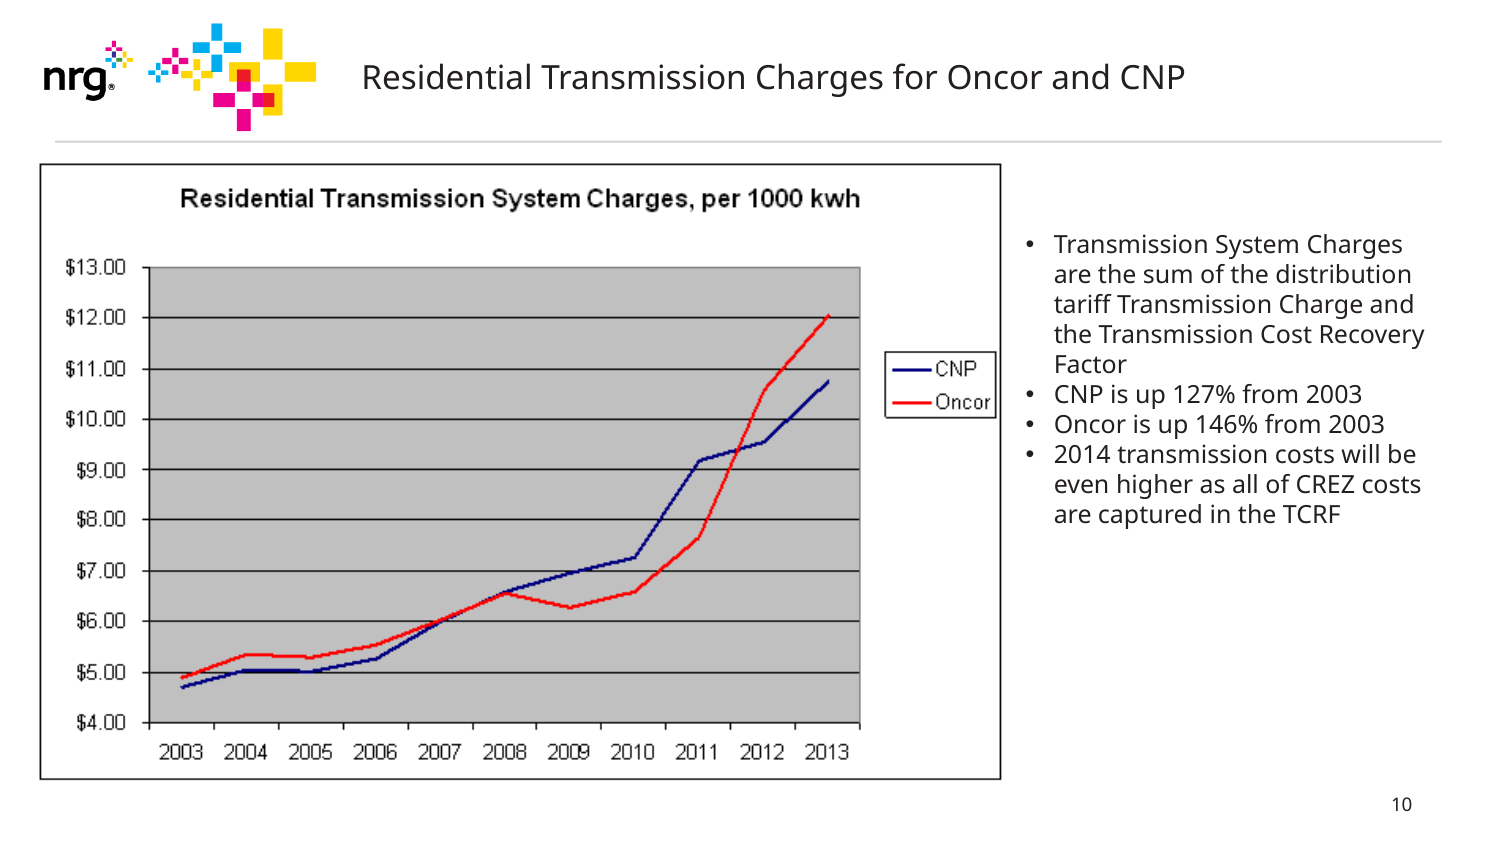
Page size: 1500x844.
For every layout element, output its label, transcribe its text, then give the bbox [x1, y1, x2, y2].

text_box Transmission System Charges are the sum of the distribution tariff Transmission Charge and the Transmission Cost Recovery Factor CNP is up 127% from 2003 Oncor is up 146% from 2003 2014 transmission costs will be even higher as all of CREZ costs are captured in the TCRF [1015, 221, 1461, 536]
picture [0, 0, 1500, 844]
title Residential Transmission Charges for Oncor and CNP [346, 26, 1456, 133]
